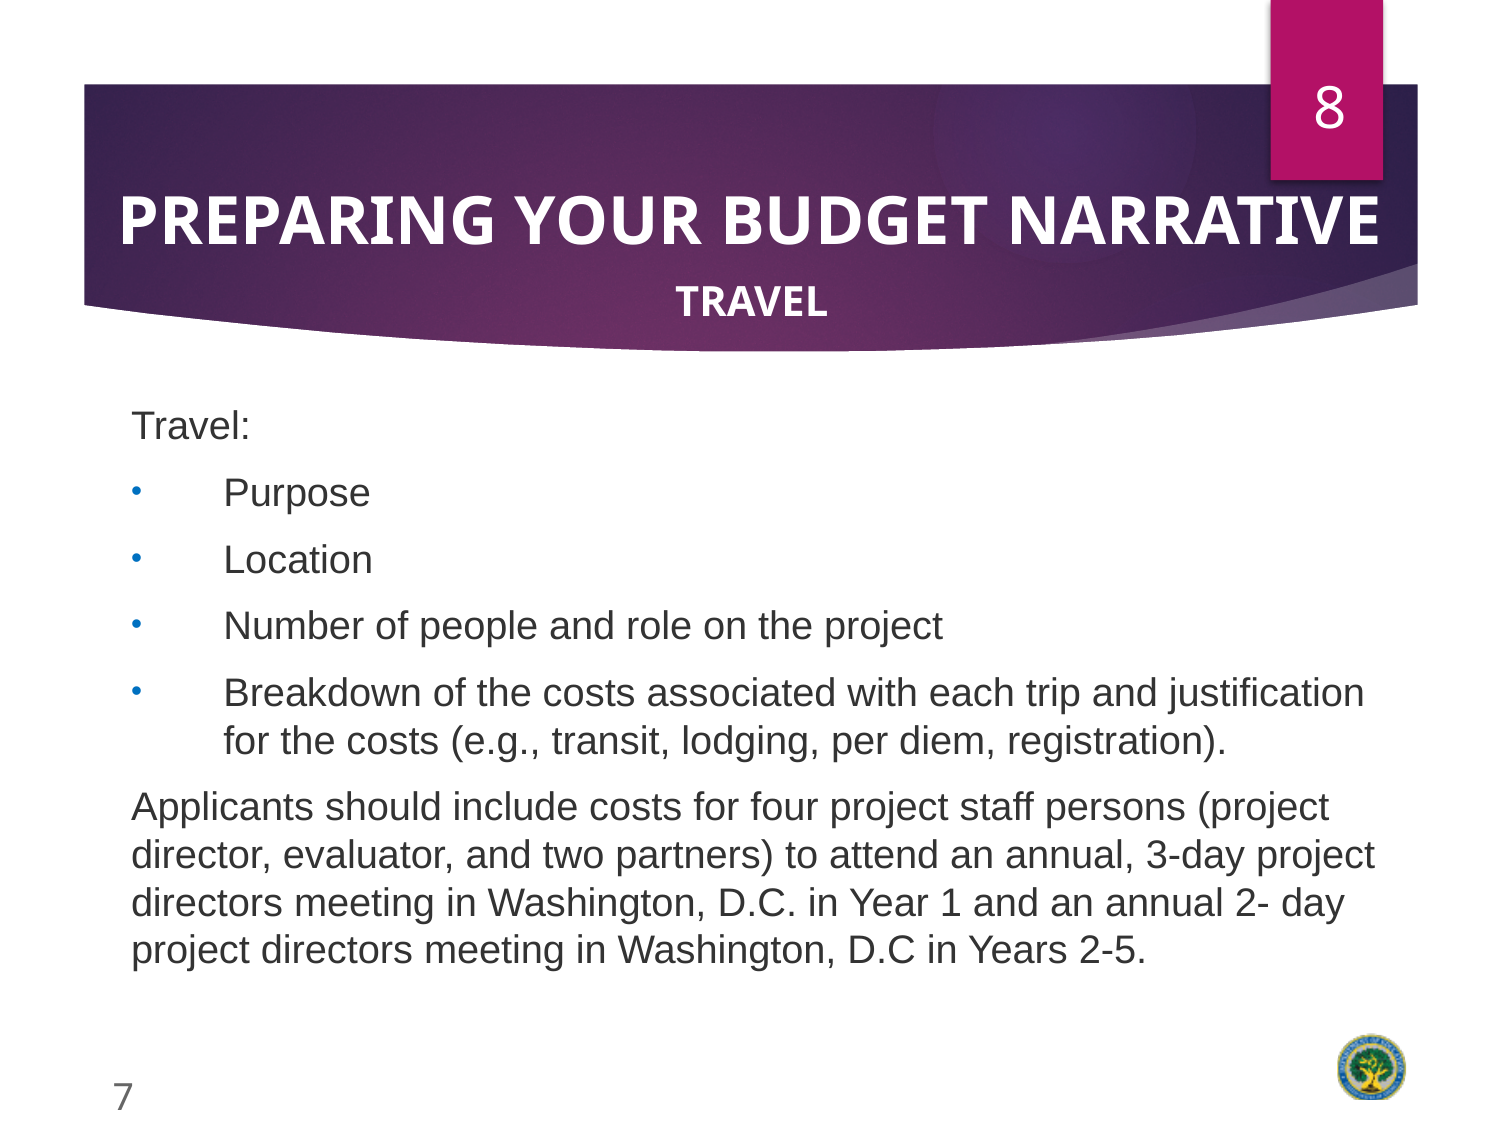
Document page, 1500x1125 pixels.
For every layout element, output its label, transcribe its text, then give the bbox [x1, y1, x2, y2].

slide_number 7 [112, 1065, 200, 1125]
title Preparing your Budget Narrative [75, 170, 1425, 263]
list Travel [75, 267, 1425, 350]
list Travel: Purpose Location Number of people and role on the project Breakdown of the costs associated with each trip and justification for the costs (e.g., transit, lodging, per diem, registration). Applicants should include costs for four project staff persons (project director, evaluator, and two partners) to attend an annual, 3-day project directors meeting in Washington, D.C. in Year 1 and an annual 2- day project directors meeting in Washington, D.C in Years 2-5. [79, 392, 1398, 1013]
text_box 8 [1262, 62, 1398, 148]
